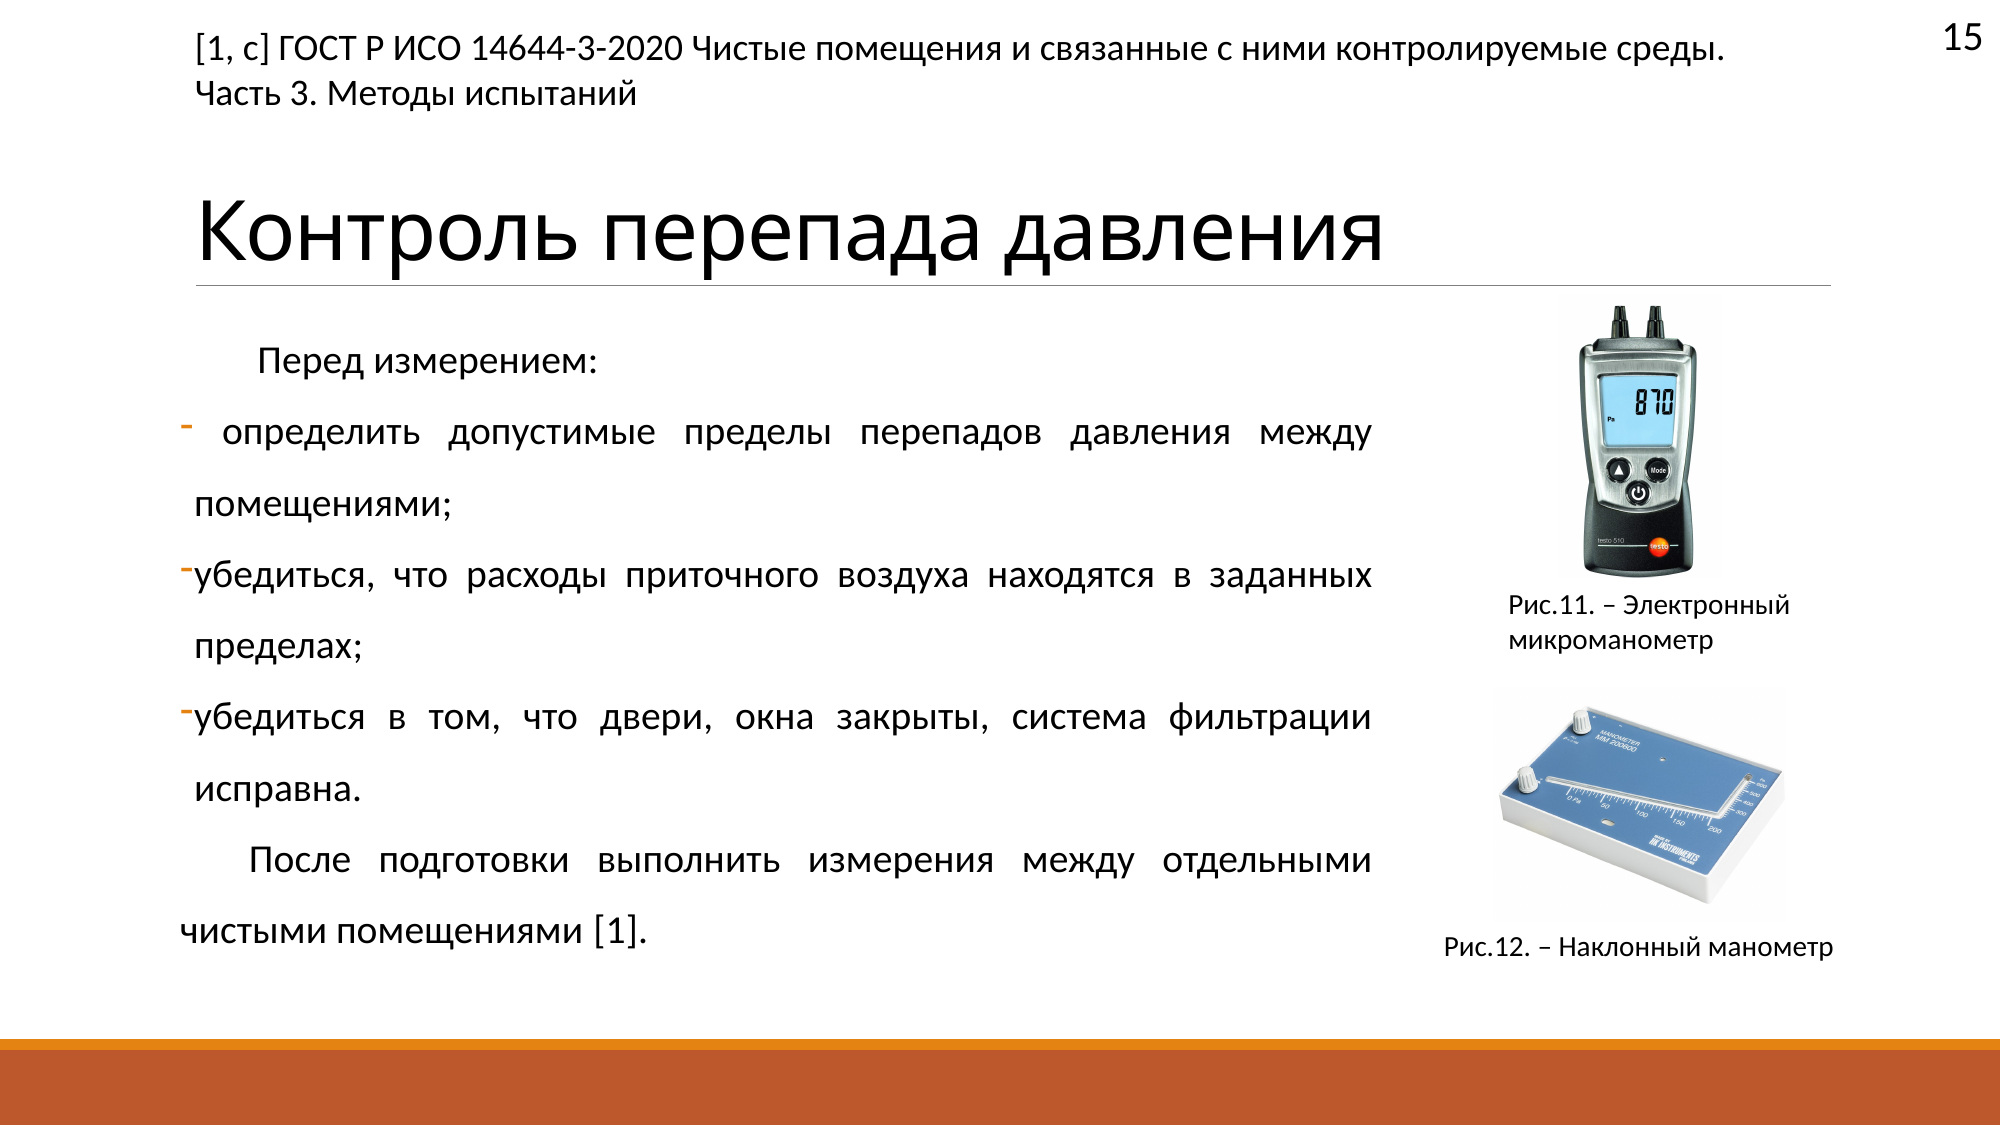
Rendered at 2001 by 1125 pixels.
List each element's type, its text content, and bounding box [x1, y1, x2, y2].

list Перед измерением: определить допустимые пределы перепадов давления между помещениями; убедиться, что расходы приточного воздуха находятся в заданных пределах; убедиться в том, что двери, окна закрыты, система фильтрации исправна. После подготовки выполнить измерения между отдельными чистыми помещениями [1]. [180, 302, 1375, 963]
text_box [1, с] ГОСТ Р ИСО 14644-3-2020 Чистые помещения и связанные с ними контролируемые среды. Часть 3. Методы испытаний [179, 15, 1830, 121]
text_box 15 [1923, 1, 2000, 67]
text_box Рис.11. – Электронный микроманометр [1493, 577, 1816, 663]
text_box Рис.12. – Наклонный манометр [1429, 919, 1851, 970]
picture [1493, 686, 1787, 922]
picture [1557, 294, 1723, 579]
title Контроль перепада давления [180, 178, 1830, 285]
